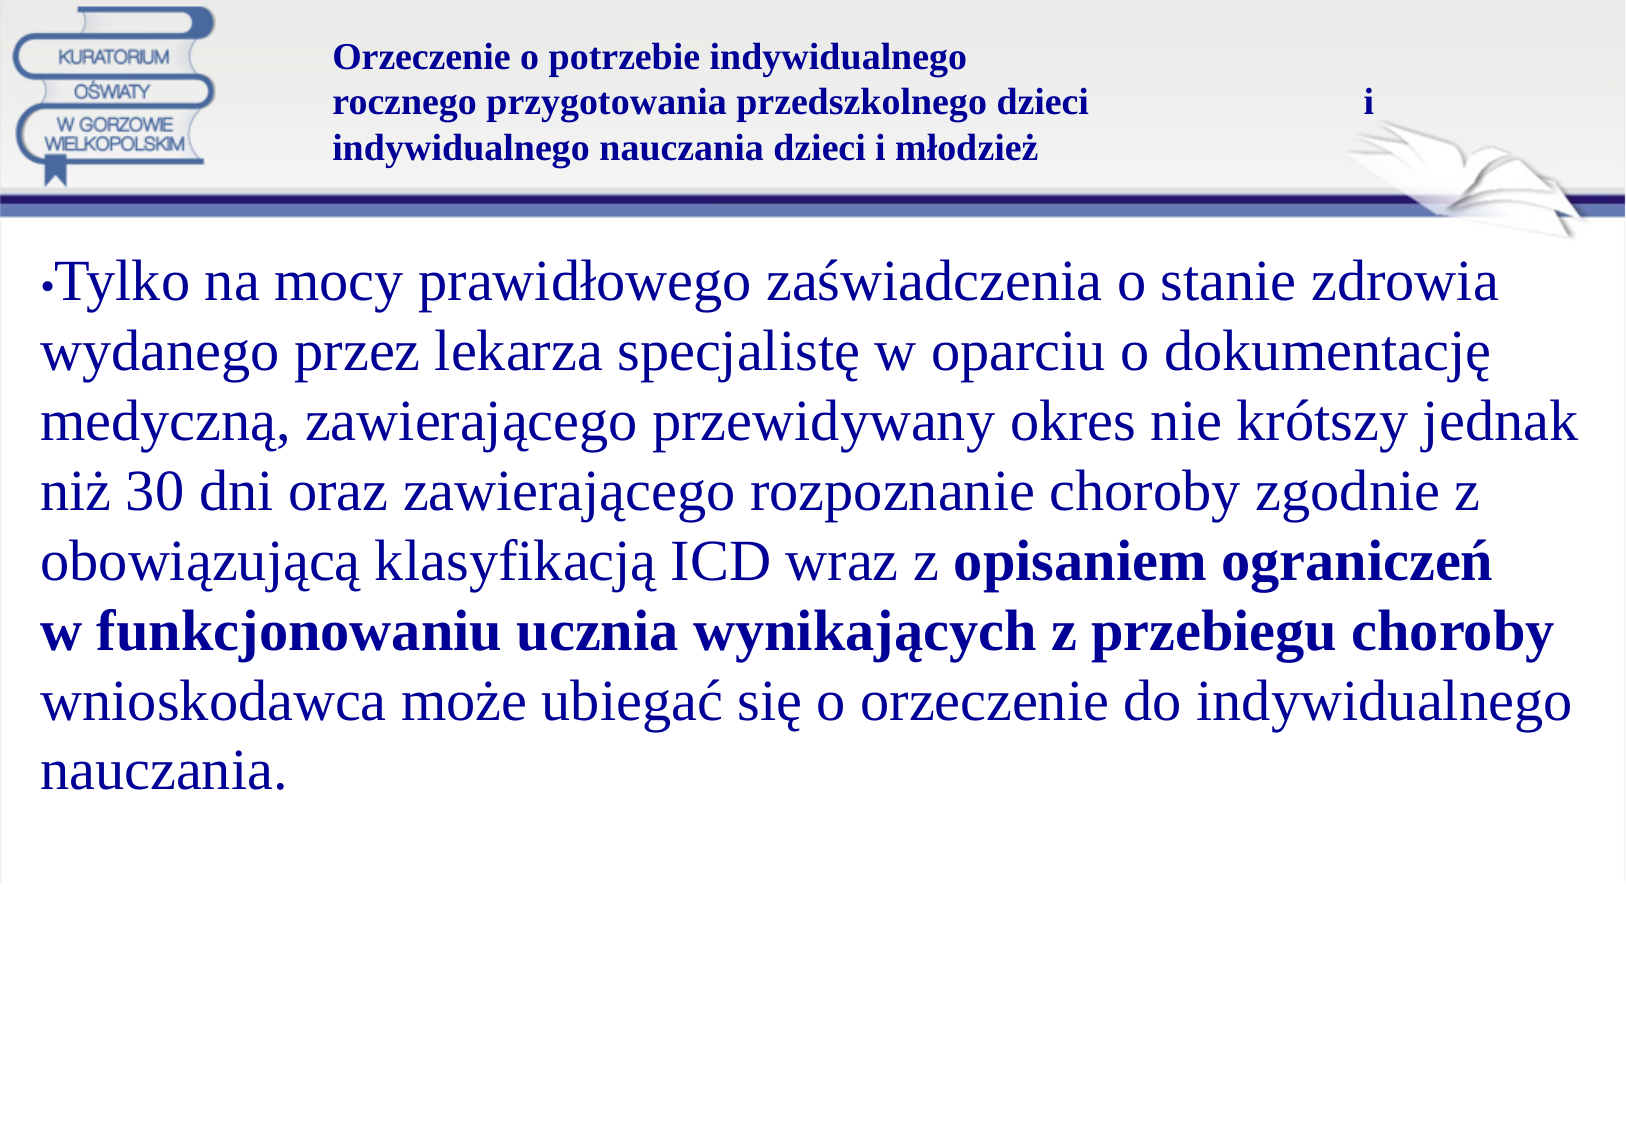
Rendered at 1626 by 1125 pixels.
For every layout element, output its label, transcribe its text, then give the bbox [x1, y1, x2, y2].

title Orzeczenie o potrzebie indywidualnego rocznego przygotowania przedszkolnego dzieci i indywidualnego nauczania dzieci i młodzież [317, 23, 1600, 176]
picture [0, 0, 1626, 1125]
list •Tylko na mocy prawidłowego zaświadczenia o stanie zdrowia wydanego przez lekarza specjalistę w oparciu o dokumentację medyczną, zawierającego przewidywany okres nie krótszy jednak niż 30 dni oraz zawierającego rozpoznanie choroby zgodnie z obowiązującą klasyfikacją ICD wraz z opisaniem ograniczeń w funkcjonowaniu ucznia wynikających z przebiegu choroby wnioskodawca może ubiegać się o orzeczenie do indywidualnego nauczania. [25, 234, 1600, 938]
